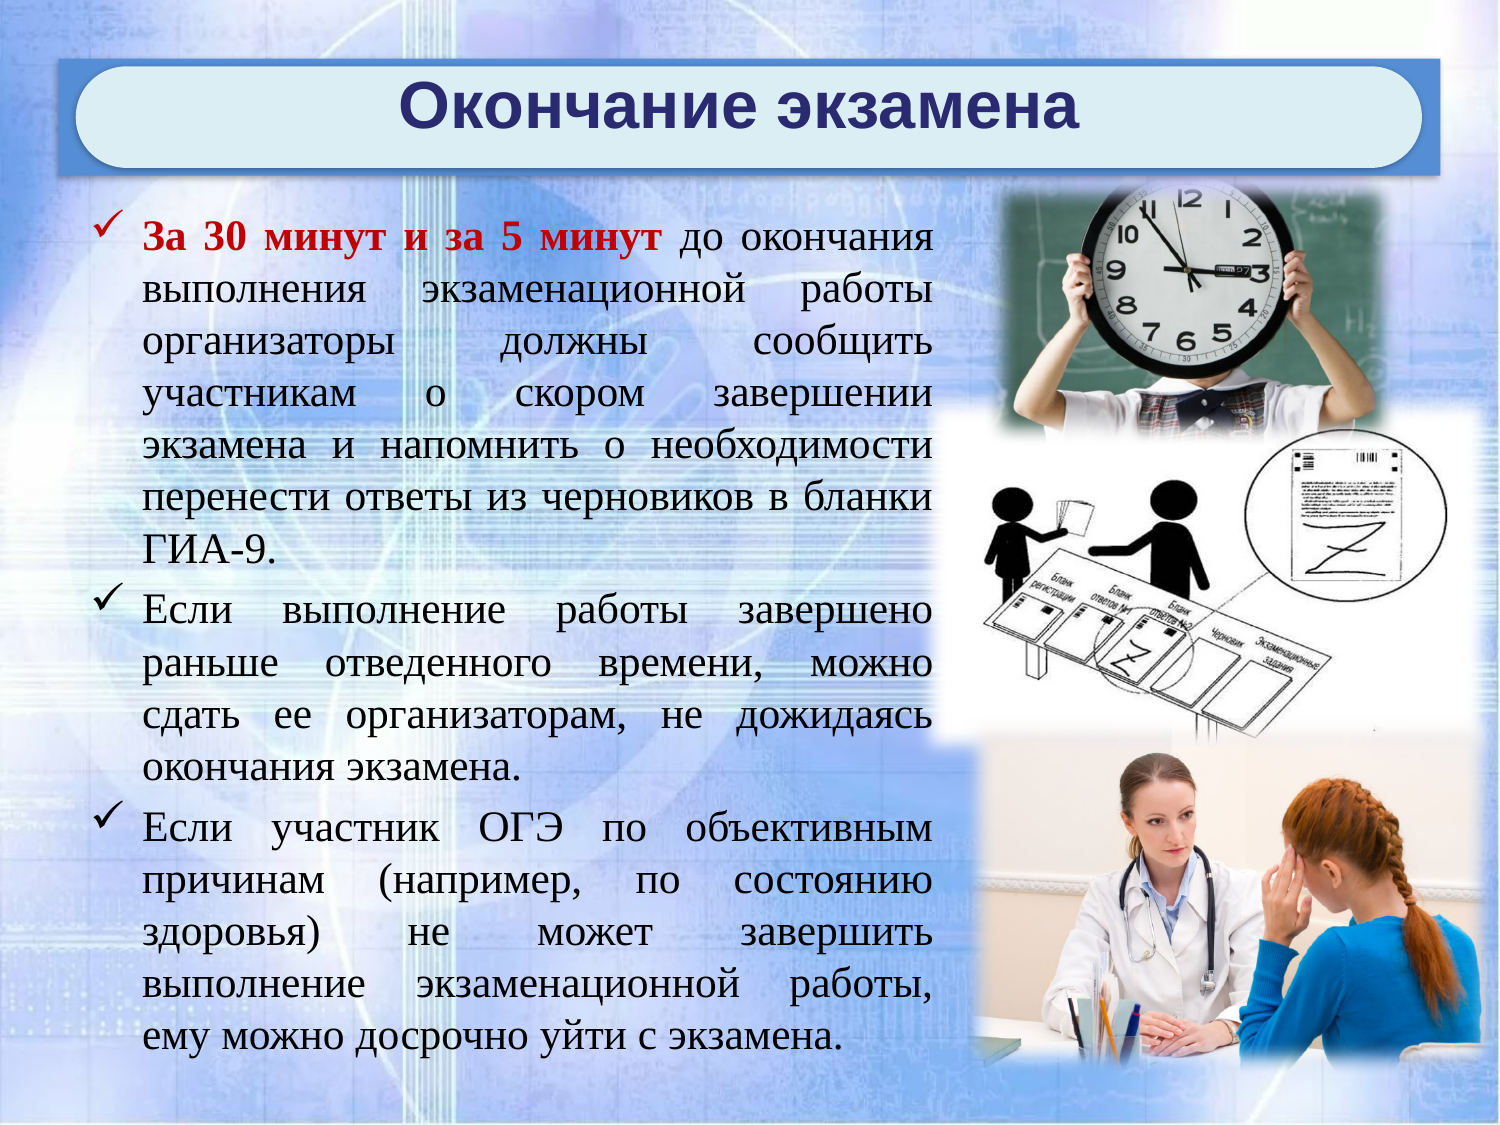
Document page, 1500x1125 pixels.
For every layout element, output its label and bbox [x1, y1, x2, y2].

picture [0, 0, 1500, 1125]
text_box [58, 58, 1441, 176]
